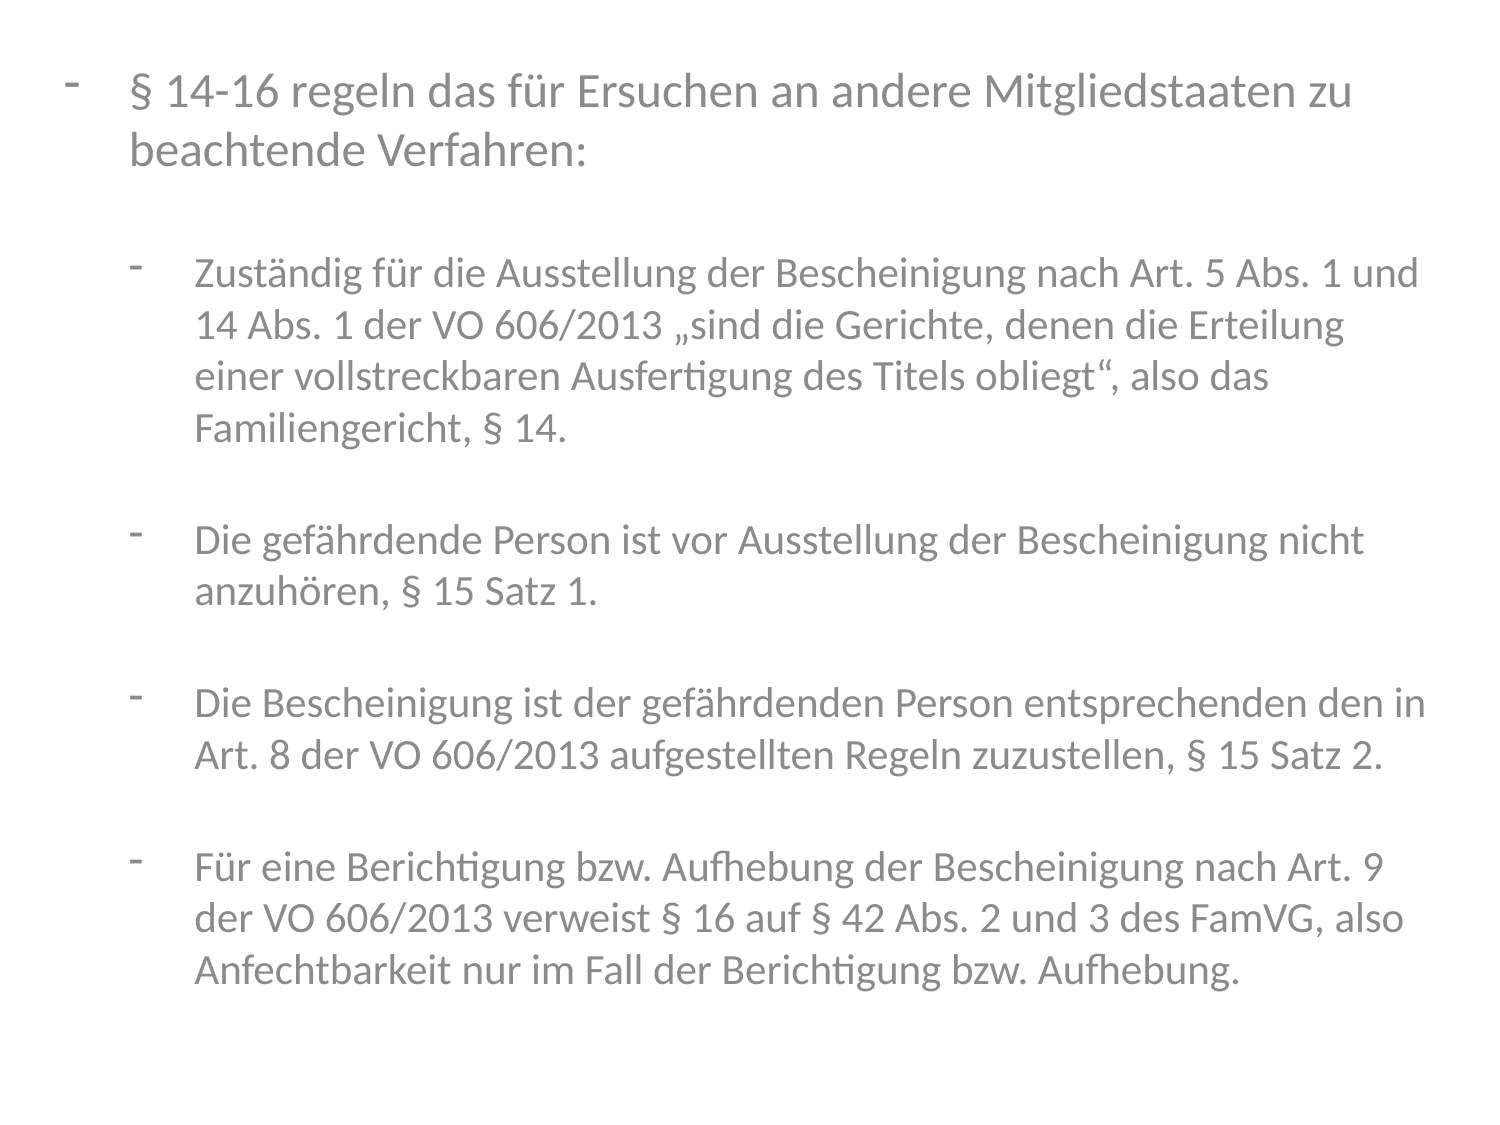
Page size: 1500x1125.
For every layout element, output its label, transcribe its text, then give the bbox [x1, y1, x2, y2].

subtitle § 14-16 regeln das für Ersuchen an andere Mitgliedstaaten zu beachtende Verfahren: Zuständig für die Ausstellung der Bescheinigung nach Art. 5 Abs. 1 und 14 Abs. 1 der VO 606/2013 „sind die Gerichte, denen die Erteilung einer vollstreckbaren Ausfertigung des Titels obliegt“, also das Familiengericht, § 14. Die gefährdende Person ist vor Ausstellung der Bescheinigung nicht anzuhören, § 15 Satz 1. Die Bescheinigung ist der gefährdenden Person entsprechenden den in Art. 8 der VO 606/2013 aufgestellten Regeln zuzustellen, § 15 Satz 2. Für eine Berichtigung bzw. Aufhebung der Bescheinigung nach Art. 9 der VO 606/2013 verweist § 16 auf § 42 Abs. 2 und 3 des FamVG, also Anfechtbarkeit nur im Fall der Berichtigung bzw. Aufhebung. [48, 50, 1446, 1063]
